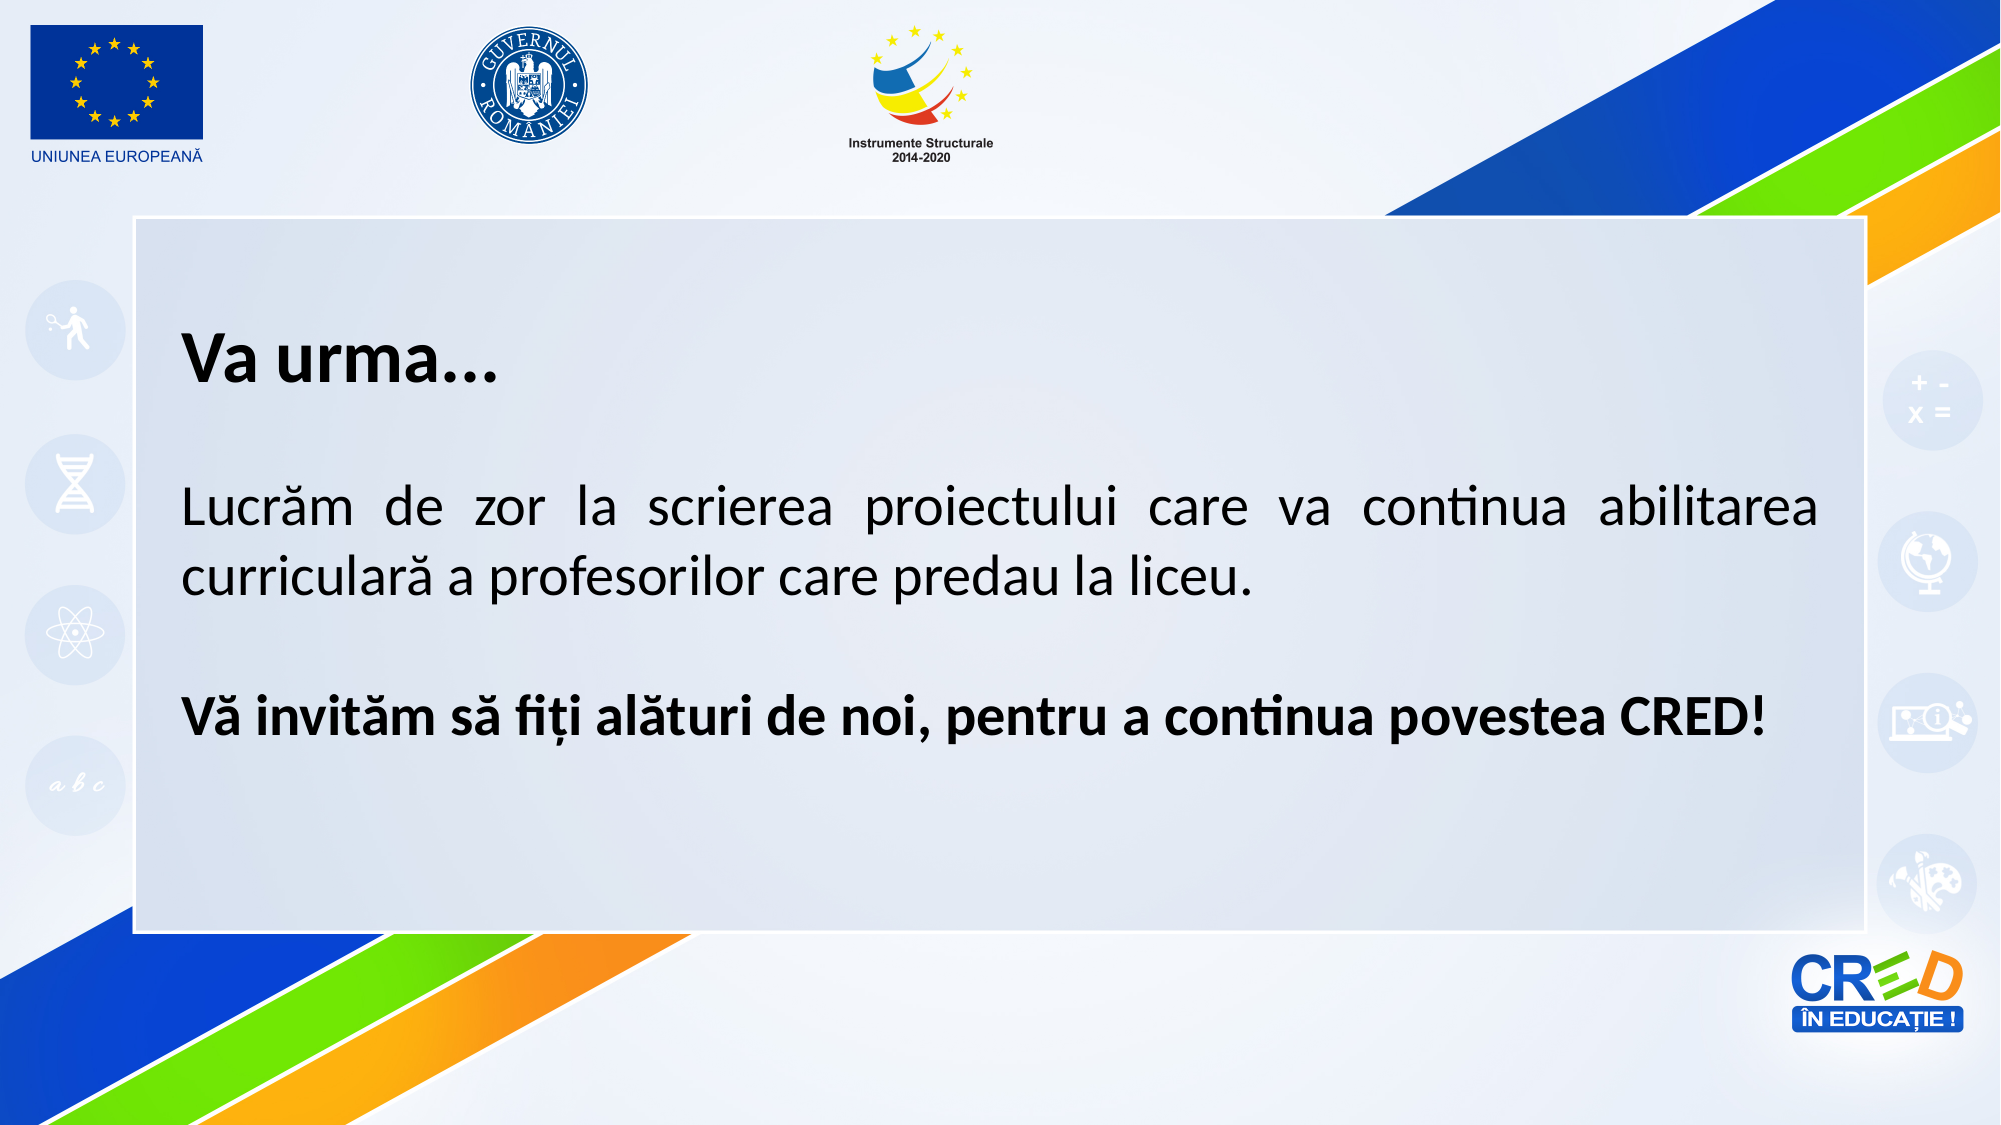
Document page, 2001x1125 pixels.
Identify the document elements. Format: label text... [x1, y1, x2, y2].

text_box Va urma... Lucrăm de zor la scrierea proiectului care va continua abilitarea curriculară a profesorilor care predau la liceu. Vă invităm să fiți alături de noi, pentru a continua povestea CRED! [167, 299, 1835, 755]
picture [0, 0, 2001, 1125]
